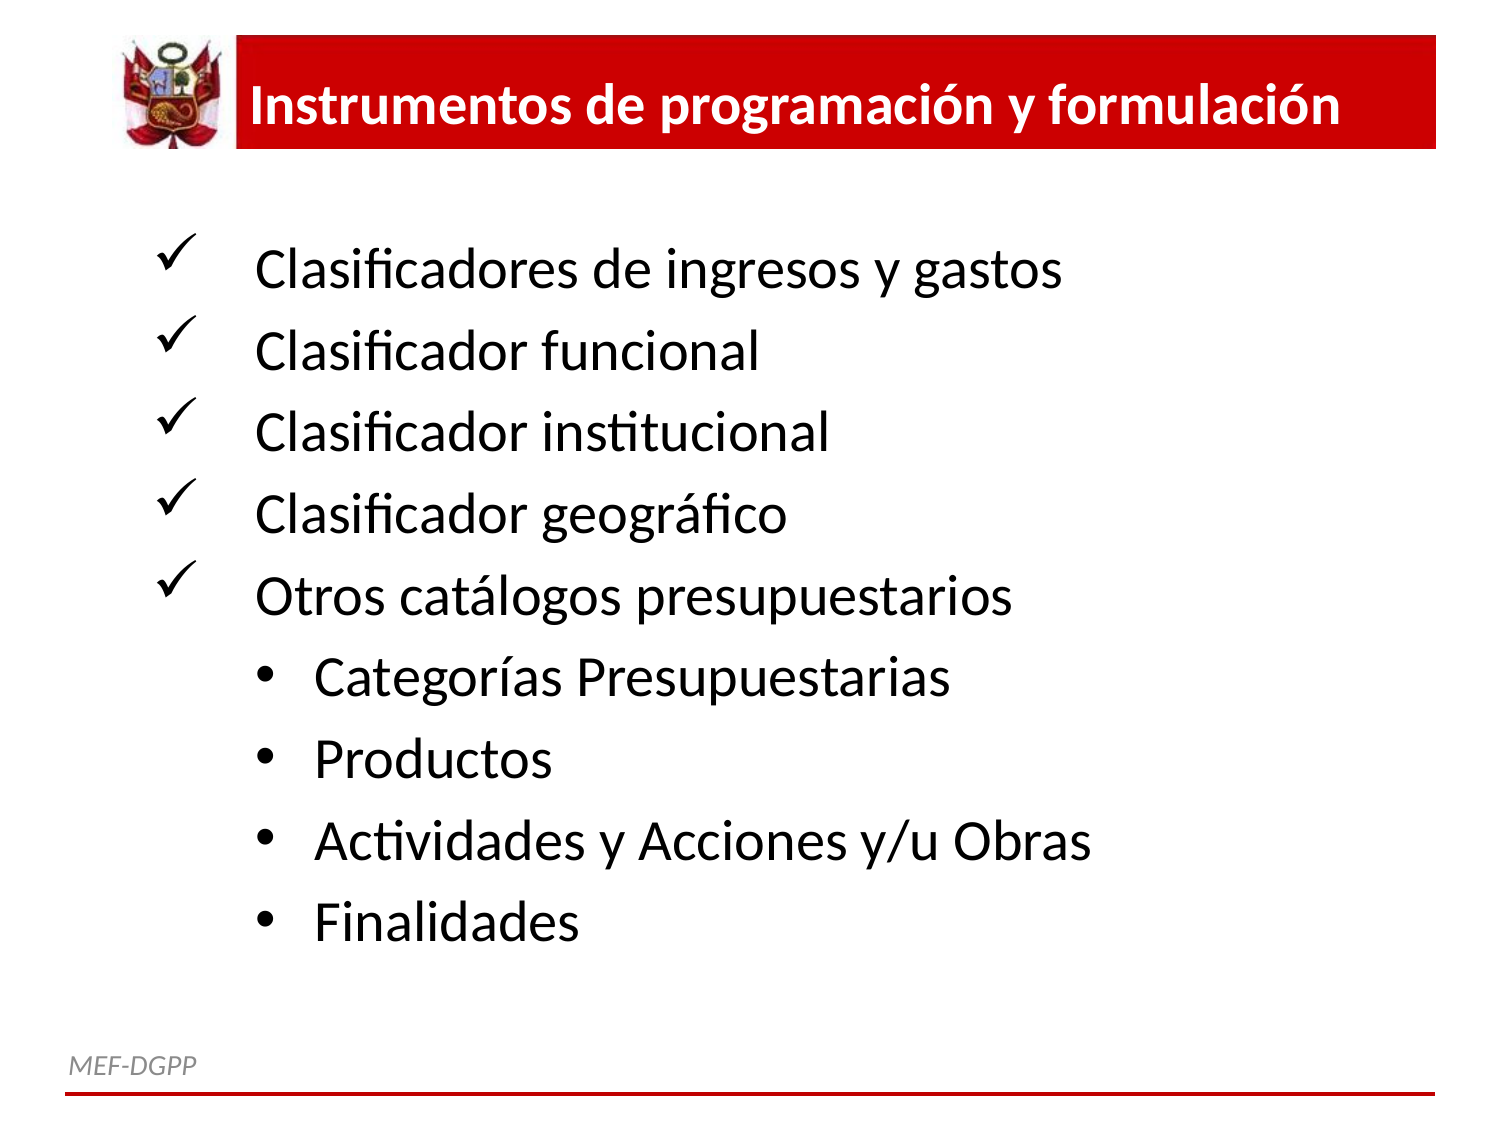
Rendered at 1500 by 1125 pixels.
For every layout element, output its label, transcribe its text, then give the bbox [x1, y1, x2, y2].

picture [112, 35, 1436, 149]
list Clasificadores de ingresos y gastos Clasificador funcional Clasificador institucional Clasificador geográfico Otros catálogos presupuestarios Categorías Presupuestarias Productos Actividades y Acciones y/u Obras Finalidades [137, 222, 1425, 938]
footer MEF-DGPP [53, 1034, 892, 1094]
text_box Instrumentos de programación y formulación [234, 58, 1430, 144]
